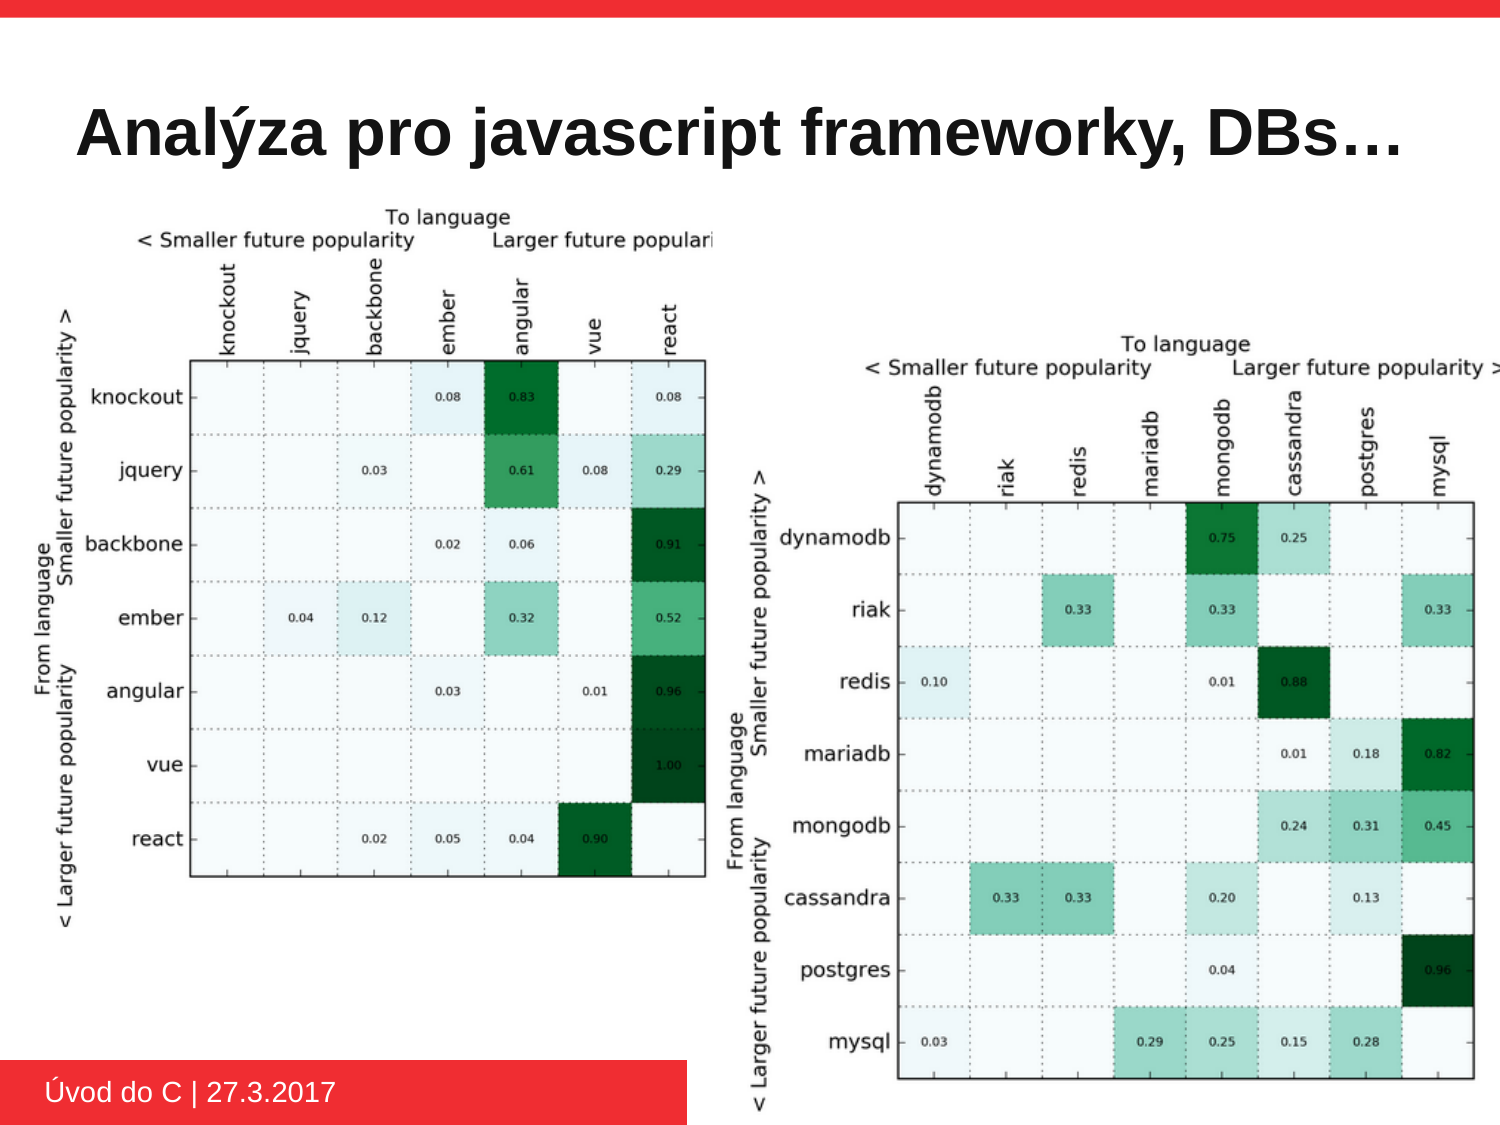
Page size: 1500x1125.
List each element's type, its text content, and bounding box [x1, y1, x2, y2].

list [687, 307, 1500, 1125]
footer Úvod do C | 27.3.2017 [29, 1065, 682, 1125]
title Analýza pro javascript frameworky, DBs… [75, 45, 1471, 208]
picture [0, 207, 713, 938]
